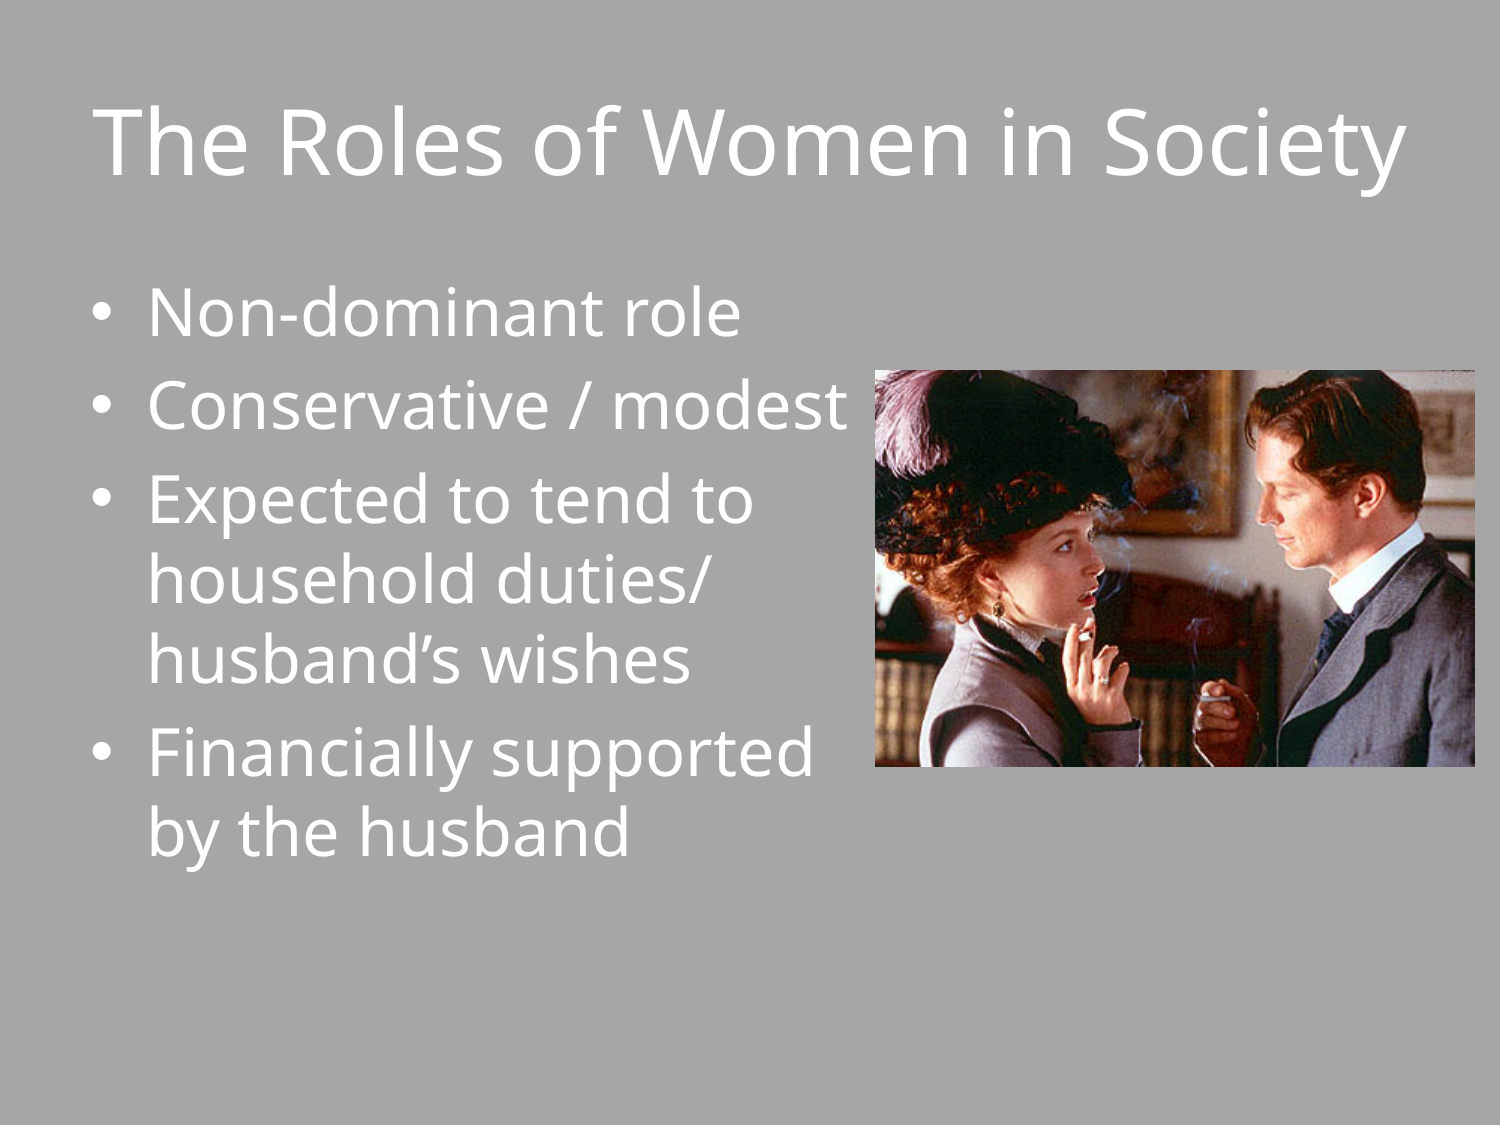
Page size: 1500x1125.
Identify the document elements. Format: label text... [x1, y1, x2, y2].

picture [874, 370, 1476, 768]
list Non-dominant role Conservative / modest Expected to tend to household duties/ husband’s wishes Financially supported by the husband [75, 262, 875, 1005]
title The Roles of Women in Society [75, 45, 1425, 233]
